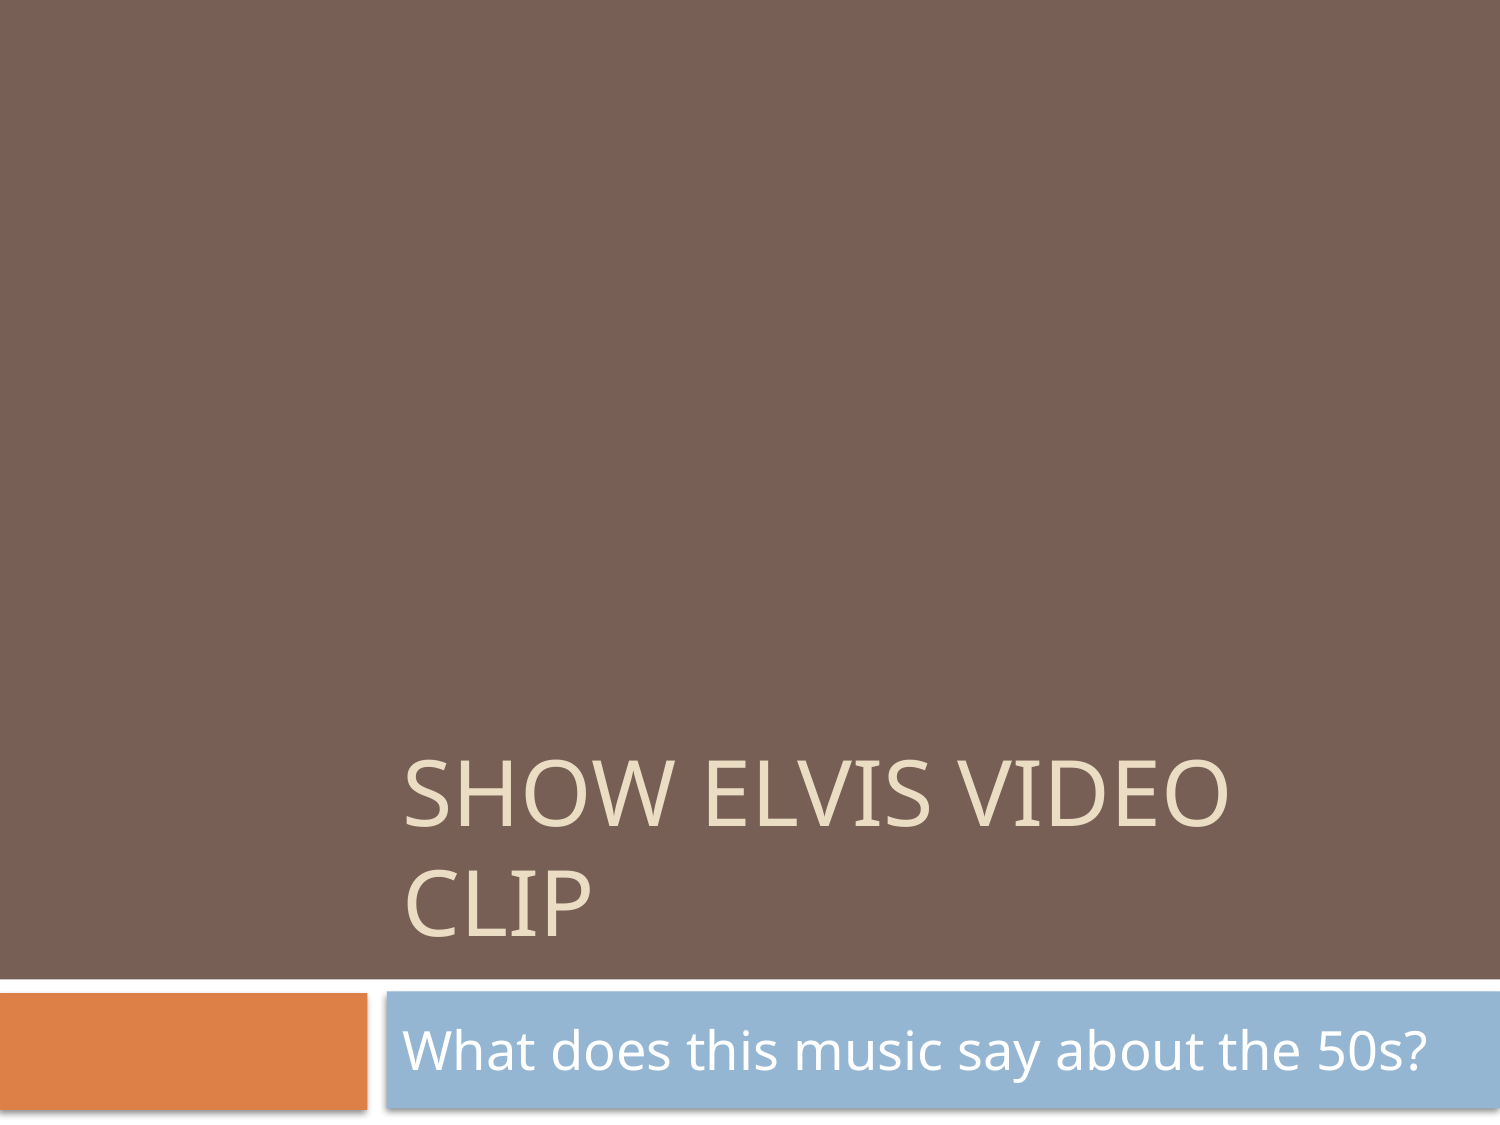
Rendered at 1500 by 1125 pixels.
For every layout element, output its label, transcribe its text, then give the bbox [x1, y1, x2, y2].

subtitle What does this music say about the 50s? [387, 992, 1488, 1105]
title Show Elvis video Clip [387, 662, 1450, 963]
